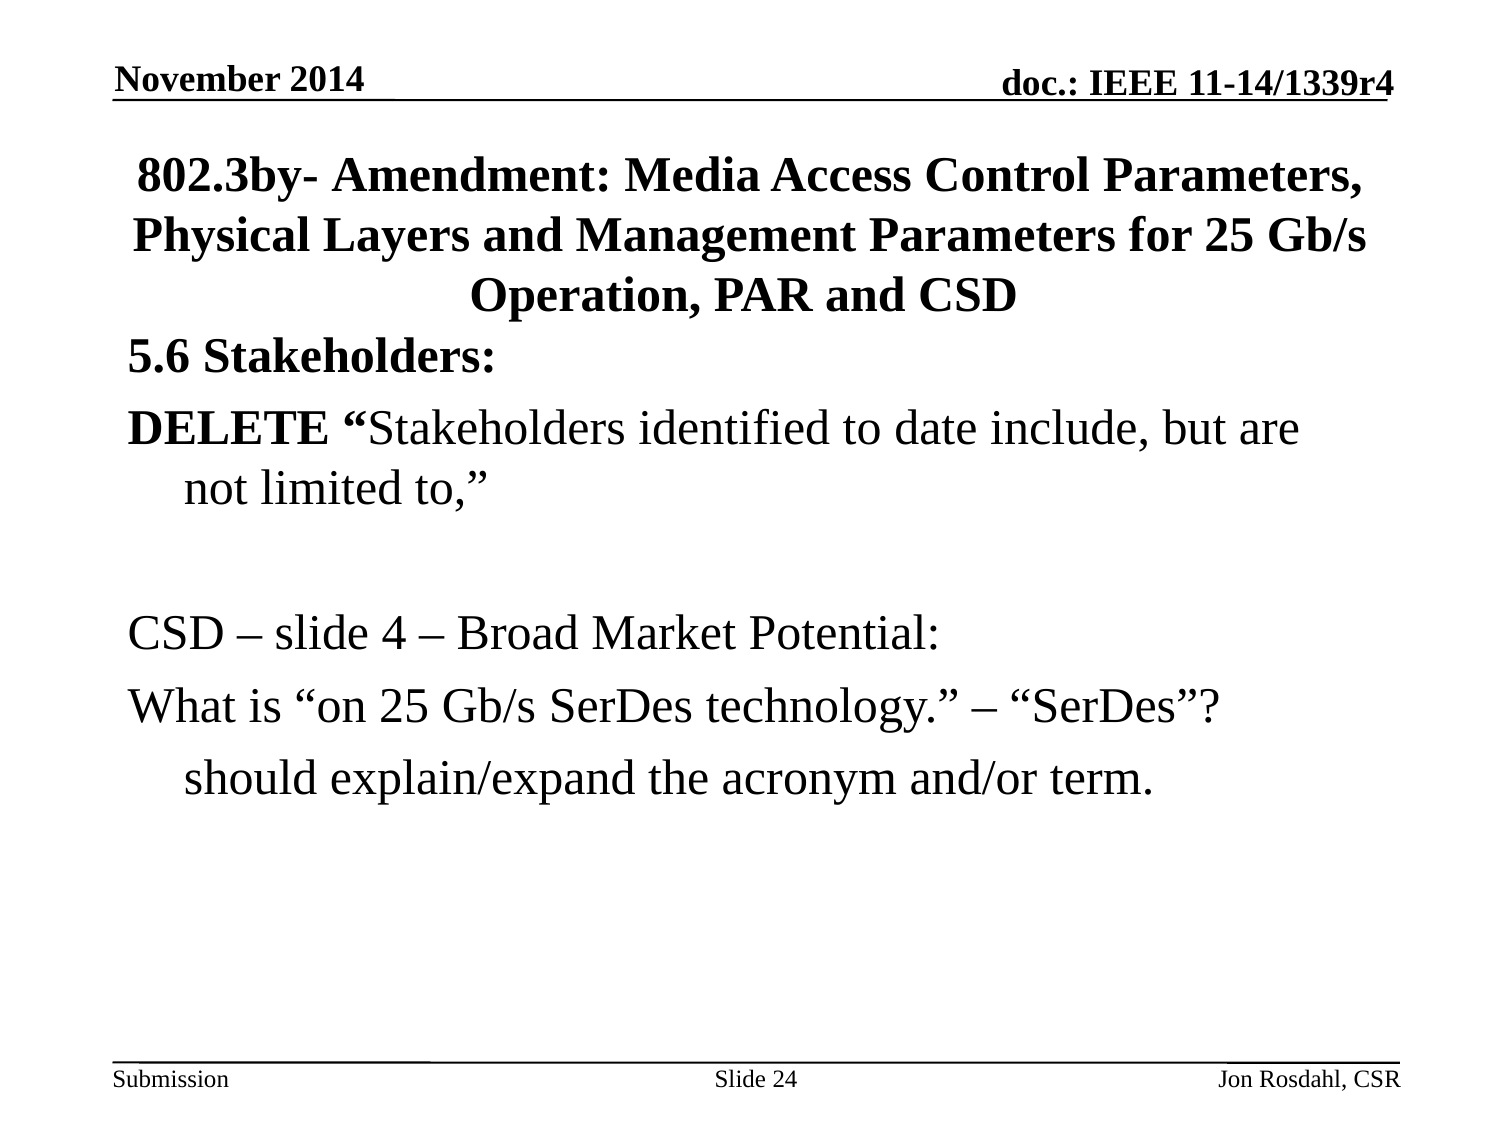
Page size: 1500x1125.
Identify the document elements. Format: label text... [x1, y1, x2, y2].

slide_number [114, 54, 423, 100]
list 5.6 Stakeholders: DELETE “Stakeholders identified to date include, but are not limited to,” CSD – slide 4 – Broad Market Potential: What is “on 25 Gb/s SerDes technology.” – “SerDes”? should explain/expand the acronym and/or term. [112, 314, 1388, 1000]
title 802.3by- Amendment: Media Access Control Parameters, Physical Layers and Management Parameters for 25 Gb/s Operation, PAR and CSD [111, 125, 1389, 339]
footer Jon Rosdahl, CSR [878, 1061, 1402, 1093]
slide_number Slide 24 [712, 1061, 800, 1123]
